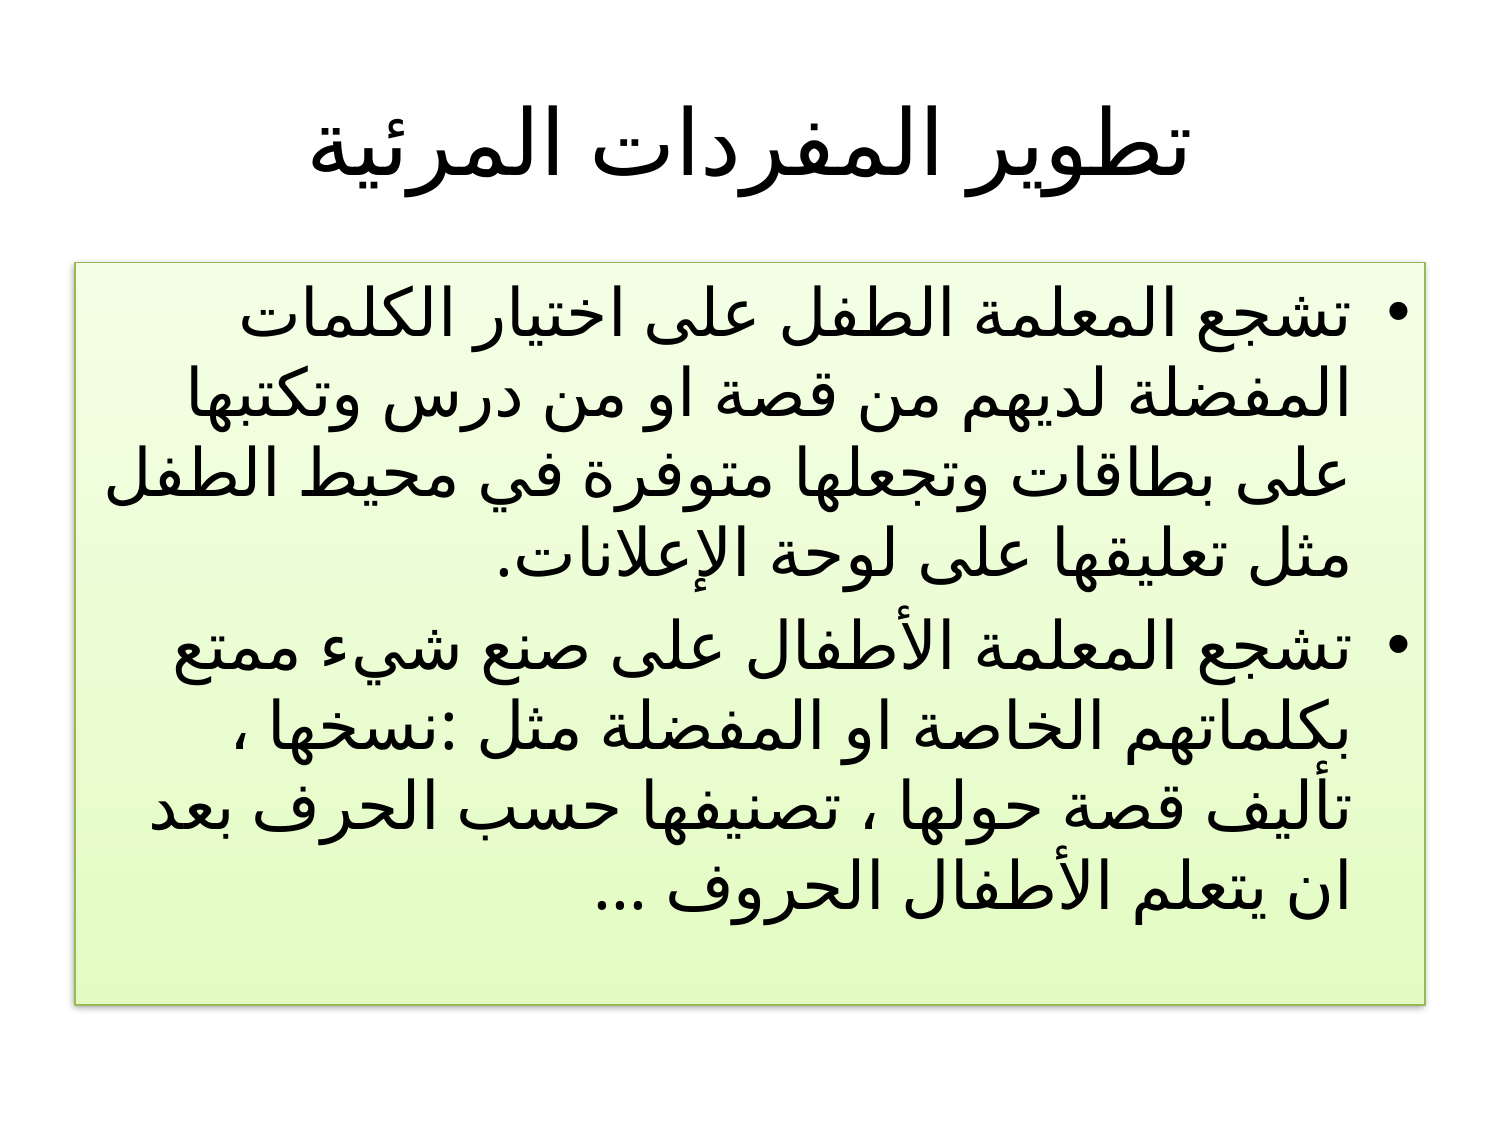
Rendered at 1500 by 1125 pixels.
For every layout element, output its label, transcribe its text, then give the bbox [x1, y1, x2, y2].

title تطوير المفردات المرئية [75, 45, 1425, 233]
list تشجع المعلمة الطفل على اختيار الكلمات المفضلة لديهم من قصة او من درس وتكتبها على بطاقات وتجعلها متوفرة في محيط الطفل مثل تعليقها على لوحة الإعلانات. تشجع المعلمة الأطفال على صنع شيء ممتع بكلماتهم الخاصة او المفضلة مثل :نسخها ، تأليف قصة حولها ، تصنيفها حسب الحرف بعد ان يتعلم الأطفال الحروف ... [74, 262, 1426, 1006]
